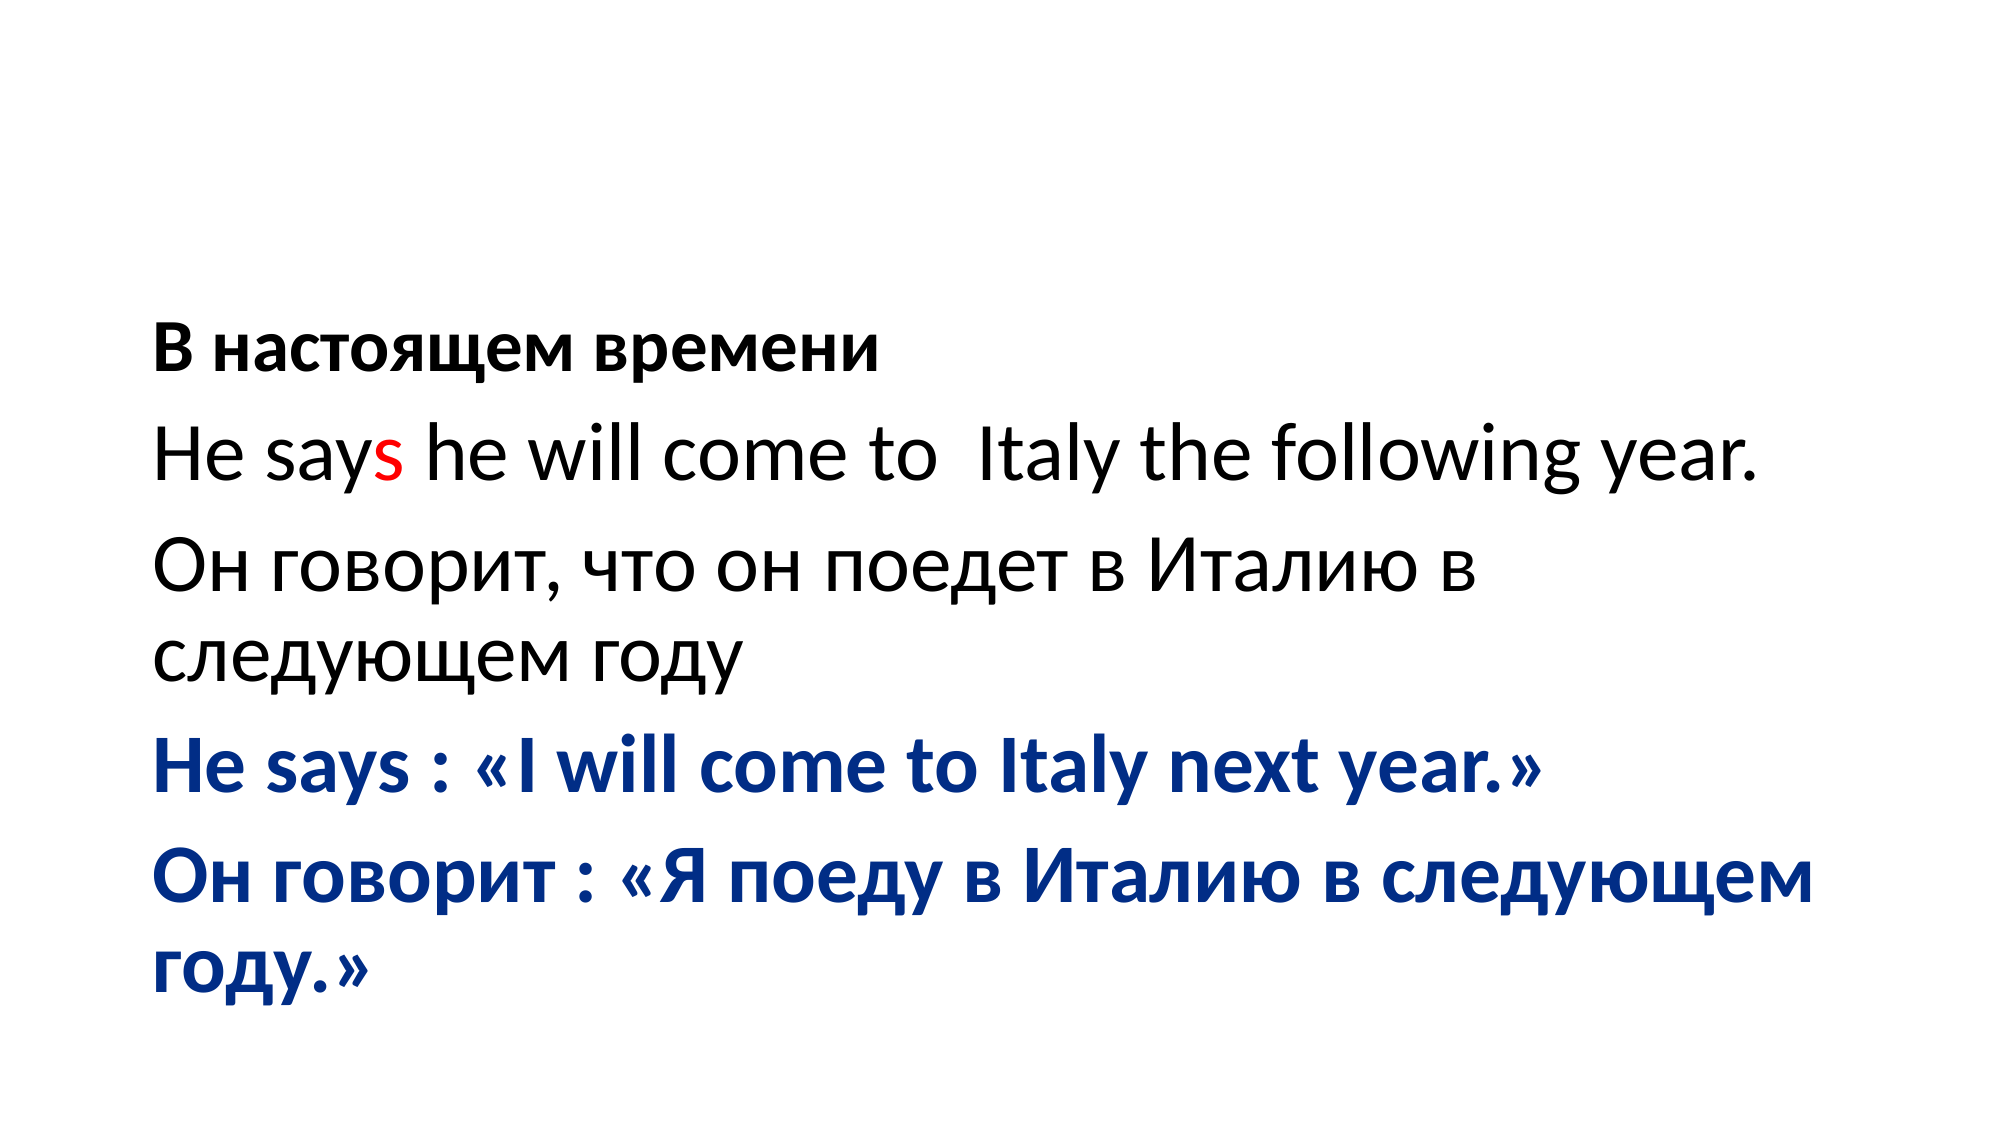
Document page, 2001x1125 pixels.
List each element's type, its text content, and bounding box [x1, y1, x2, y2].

list В настоящем времени He says he will come to Italy the following year. Он говорит, что он поедет в Италию в следующем году He says : «I will come to Italy next year.» Он говорит : «Я поеду в Италию в следующем году.» [137, 299, 1863, 1014]
